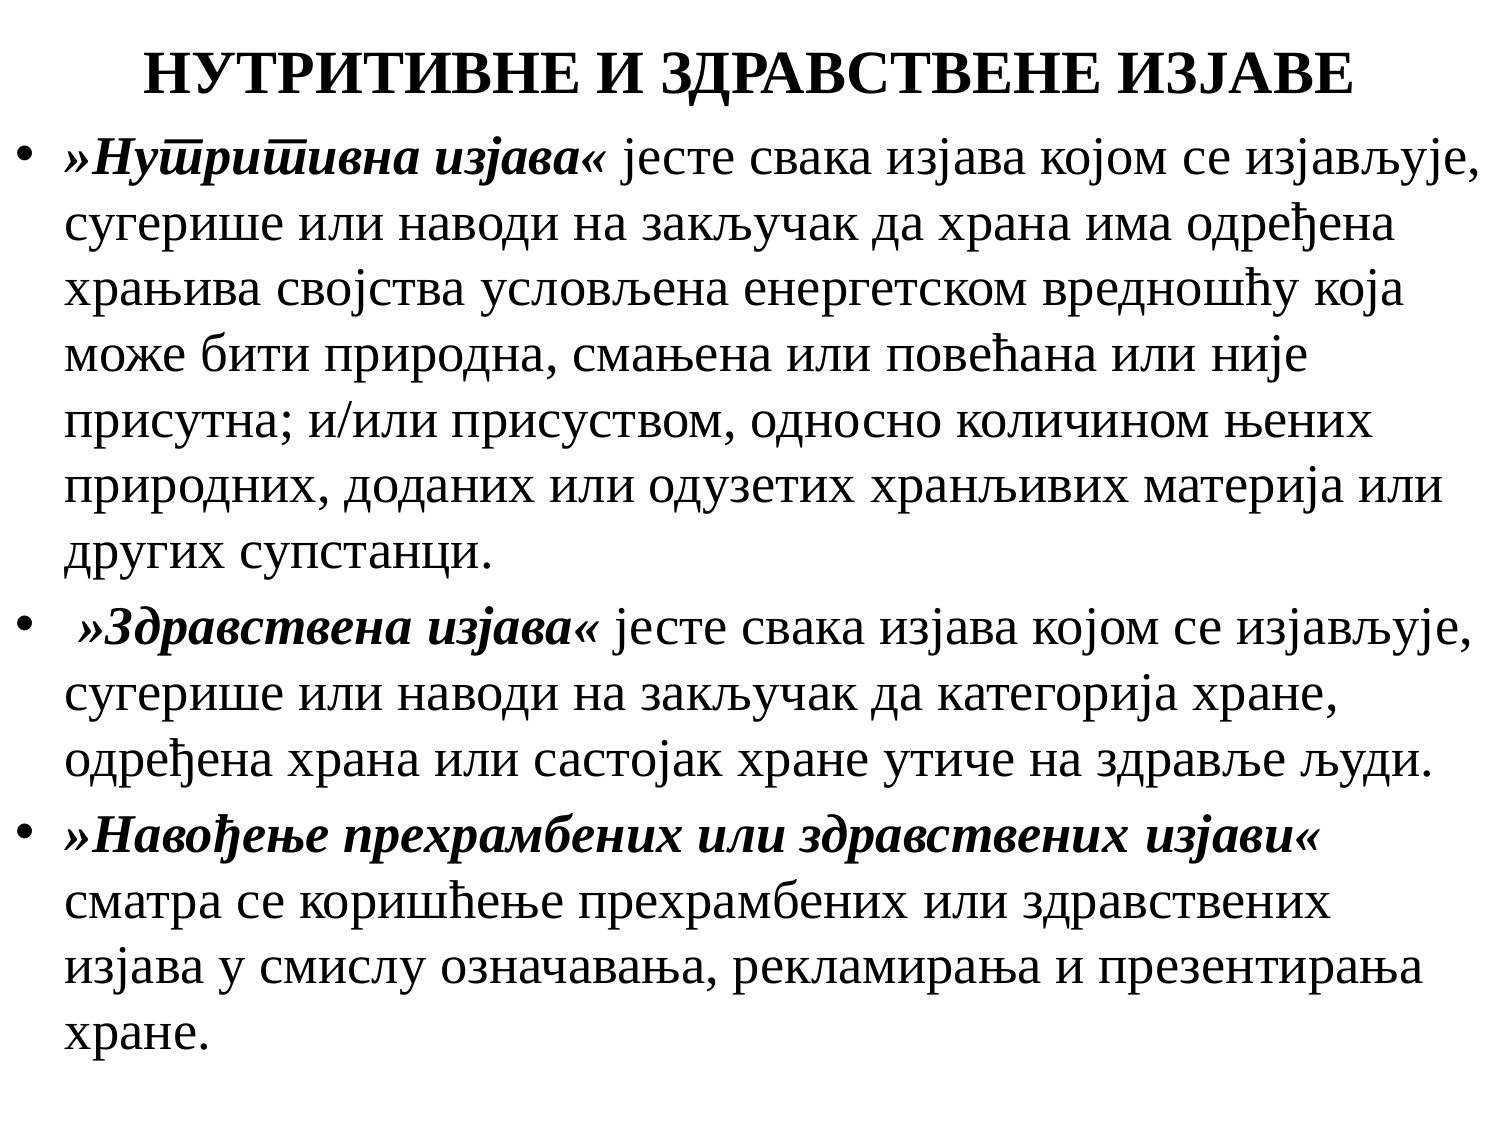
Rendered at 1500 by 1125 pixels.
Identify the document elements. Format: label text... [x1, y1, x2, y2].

title НУТРИТИВНЕ И ЗДРАВСТВЕНЕ ИЗЈАВЕ [0, 0, 1500, 112]
list »Нутритивна изјава« јесте свака изјава којом се изјављује, сугерише или наводи на закључак да храна има одређена храњива својства условљена енергетском вредношћу која може бити природна, смањена или повећана или није присутна; и/или присуством, односно количином њених природних, доданих или одузетих хранљивих материја или других супстанци. »Здравствена изјава« јесте свака изјава којом се изјављује, сугерише или наводи на закључак да категорија хране, одређена храна или састојак хране утиче на здравље људи. »Навођење прехрамбених или здравствених изјави« сматра се коришћење прехрамбених или здравствених изјава у смислу означавања, рекламирања и презентирања хране. [0, 112, 1500, 1125]
